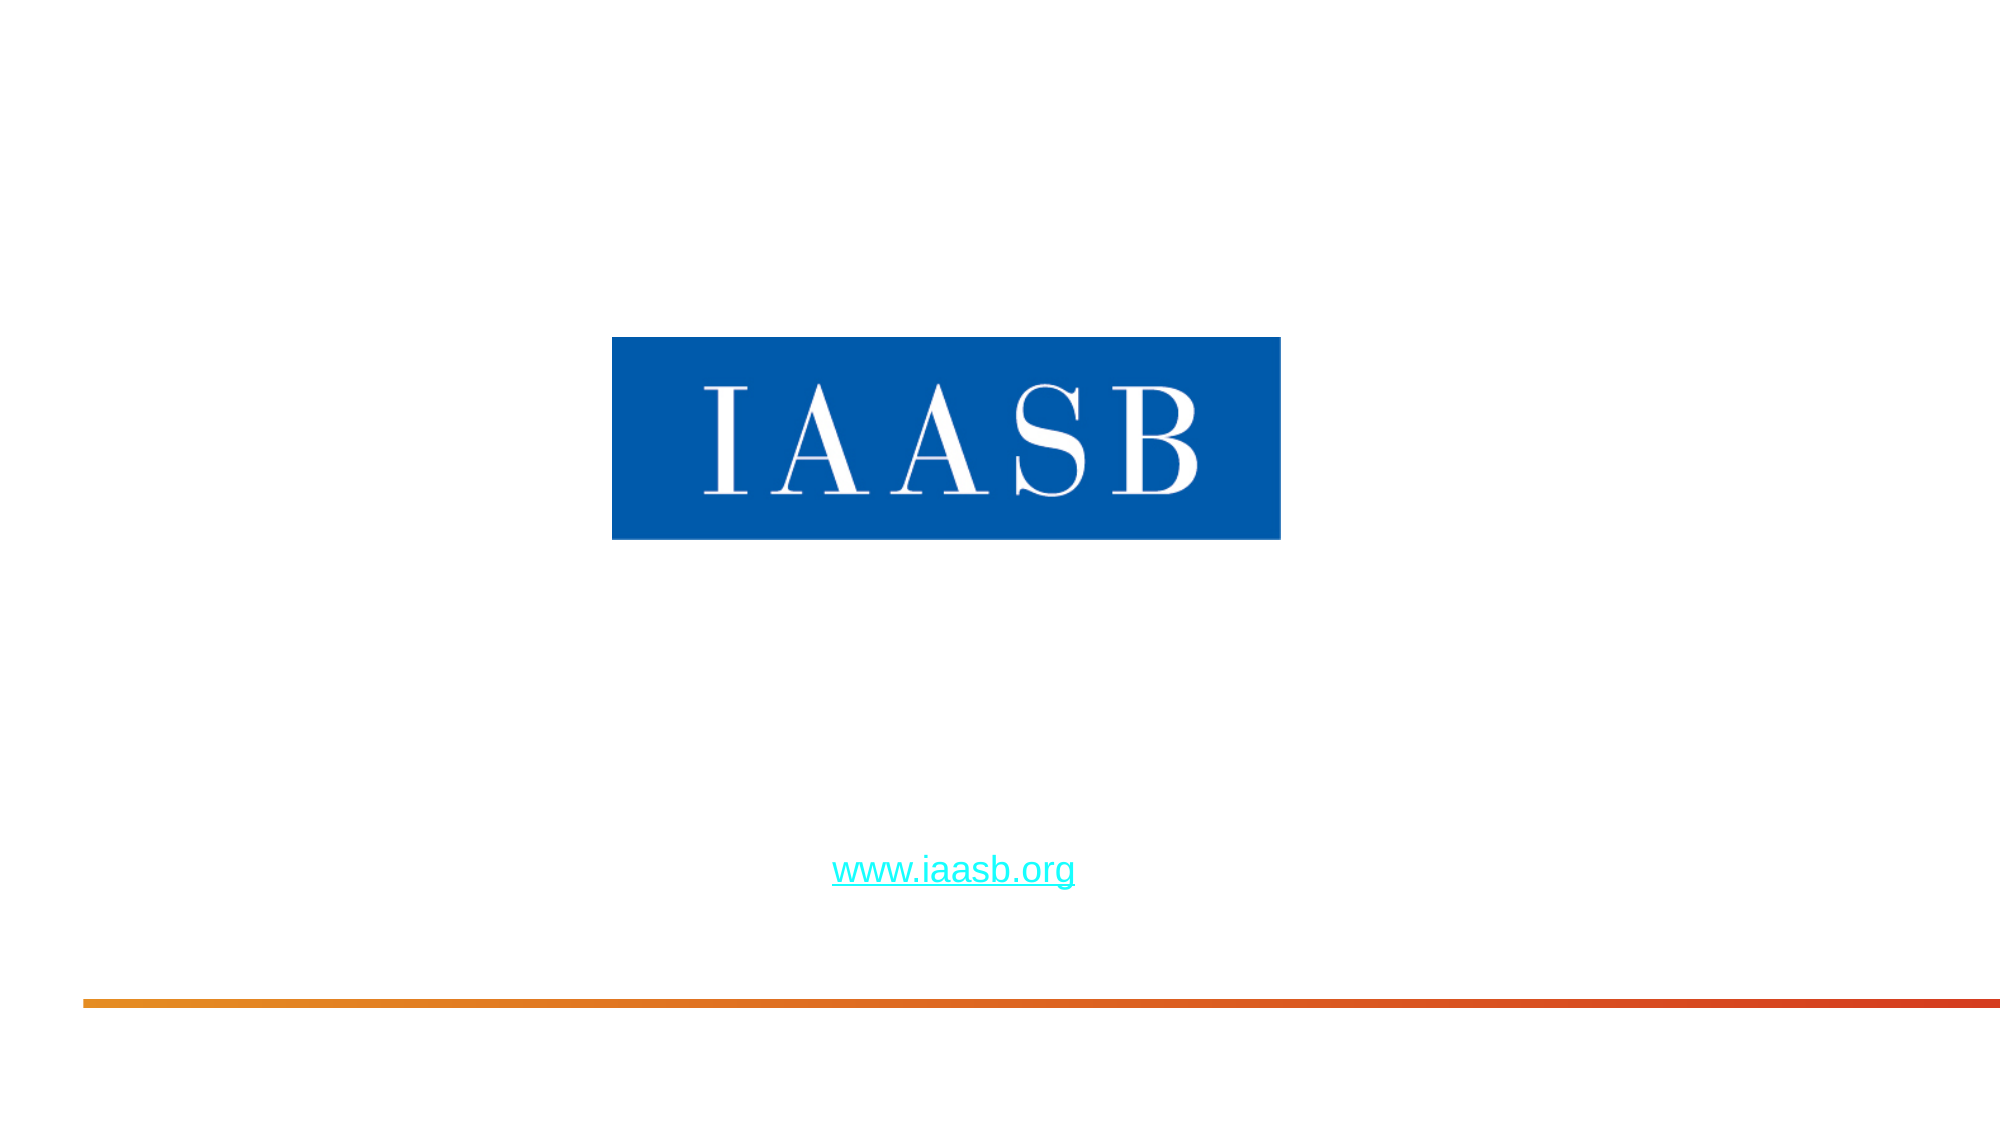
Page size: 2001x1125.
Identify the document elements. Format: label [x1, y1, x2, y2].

picture [612, 337, 1281, 540]
